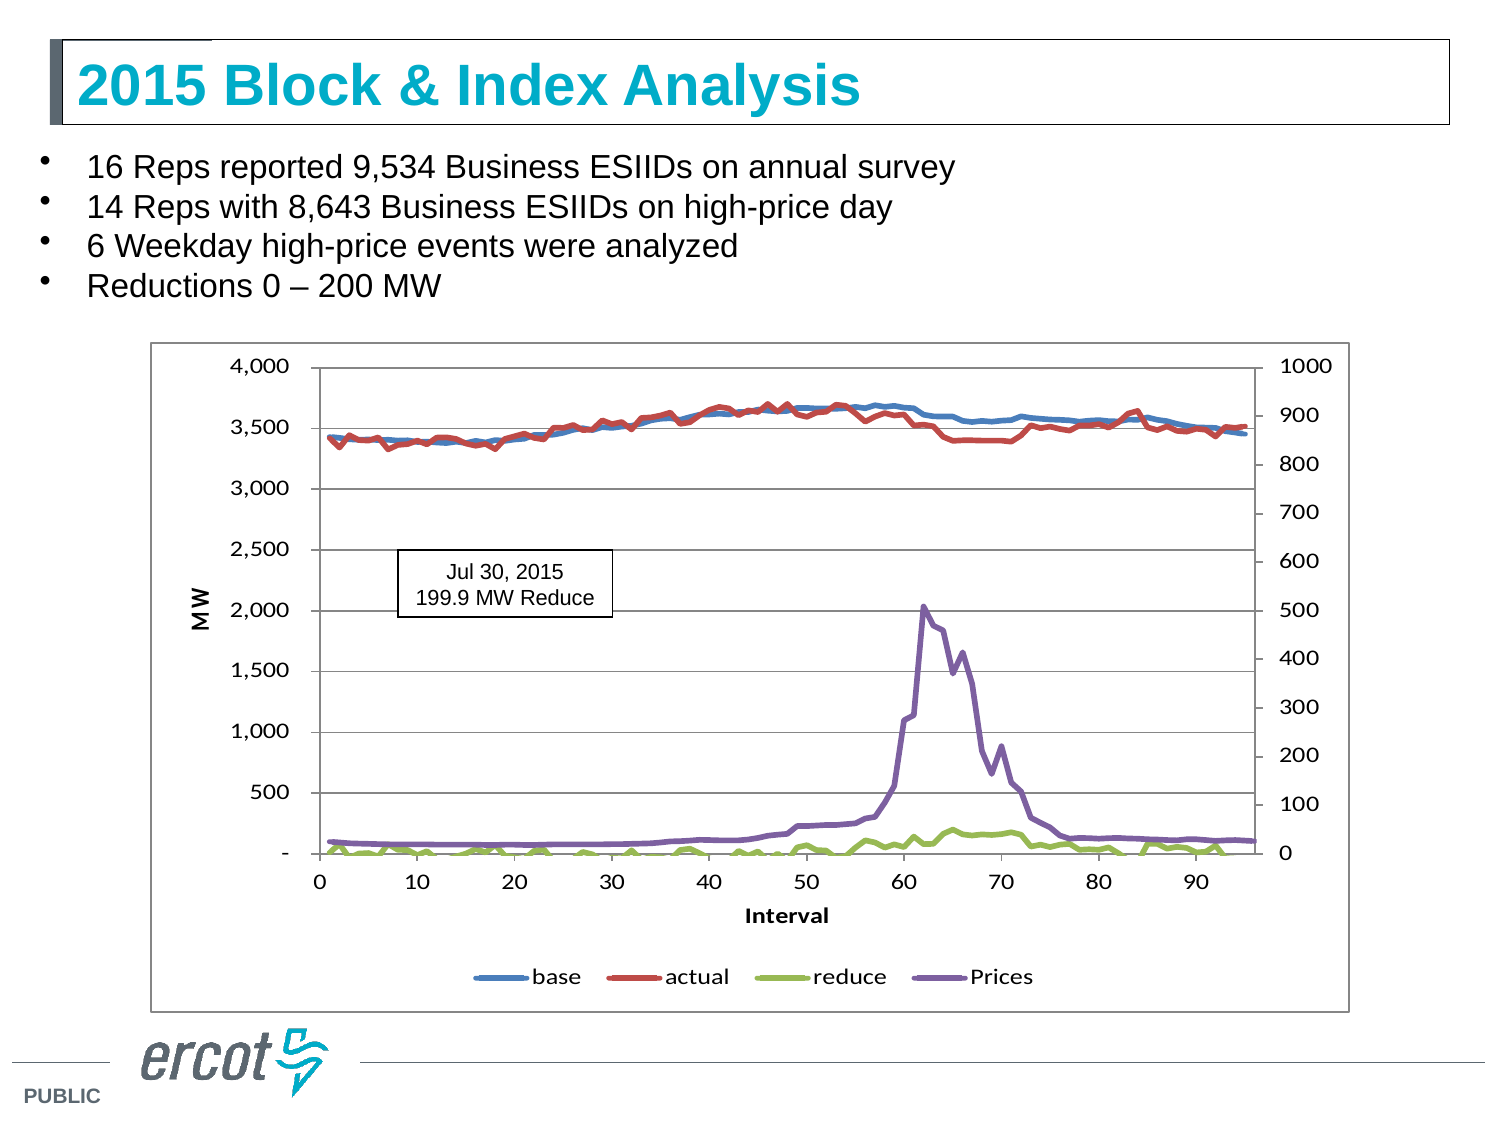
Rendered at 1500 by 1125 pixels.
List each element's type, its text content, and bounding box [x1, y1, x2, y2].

picture [149, 341, 1351, 1013]
text_box 16 Reps reported 9,534 Business ESIIDs on annual survey 14 Reps with 8,643 Business ESIIDs on high-price day 6 Weekday high-price events were analyzed Reductions 0 – 200 MW [24, 137, 1213, 327]
picture [137, 1024, 332, 1100]
title 2015 Block & Index Analysis [62, 39, 1450, 125]
